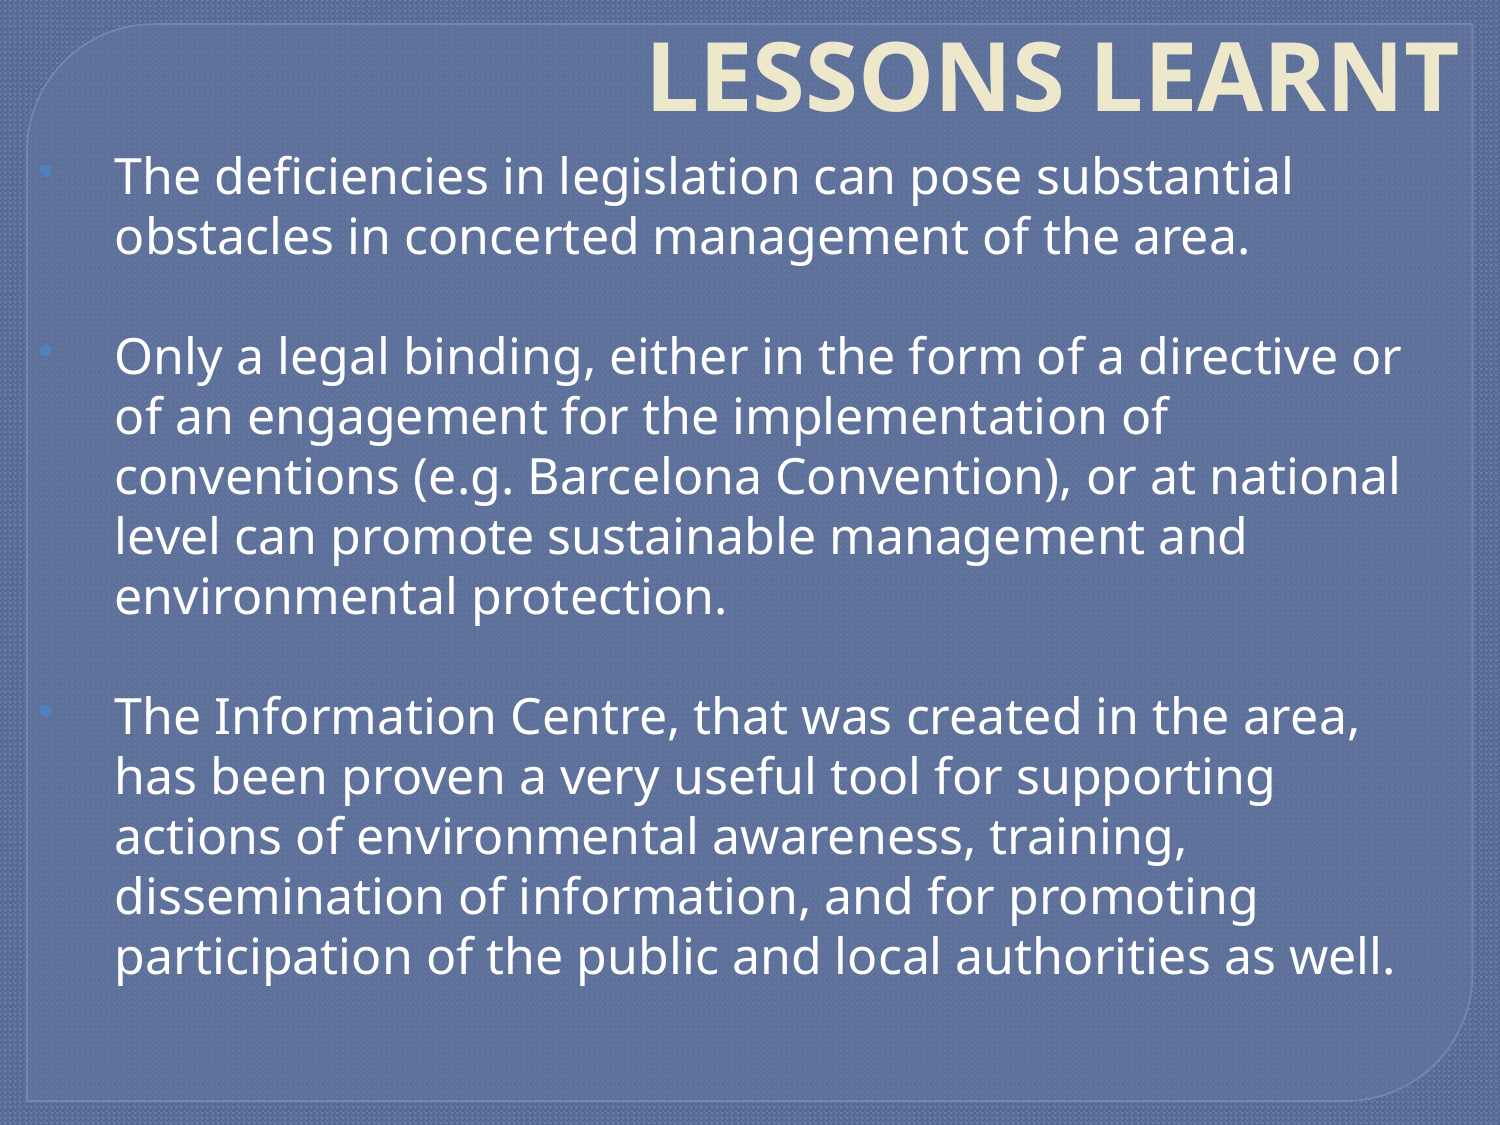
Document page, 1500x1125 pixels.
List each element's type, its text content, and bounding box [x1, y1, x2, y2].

text_box LESSONS LEARNT [124, 0, 1475, 138]
list The deficiencies in legislation can pose substantial obstacles in concerted management of the area. Only a legal binding, either in the form of a directive or of an engagement for the implementation of conventions (e.g. Barcelona Convention), or at national level can promote sustainable management and environmental protection. The Information Centre, that was created in the area, has been proven a very useful tool for supporting actions of environmental awareness, training, dissemination of information, and for promoting participation of the public and local authorities as well. [24, 137, 1463, 880]
